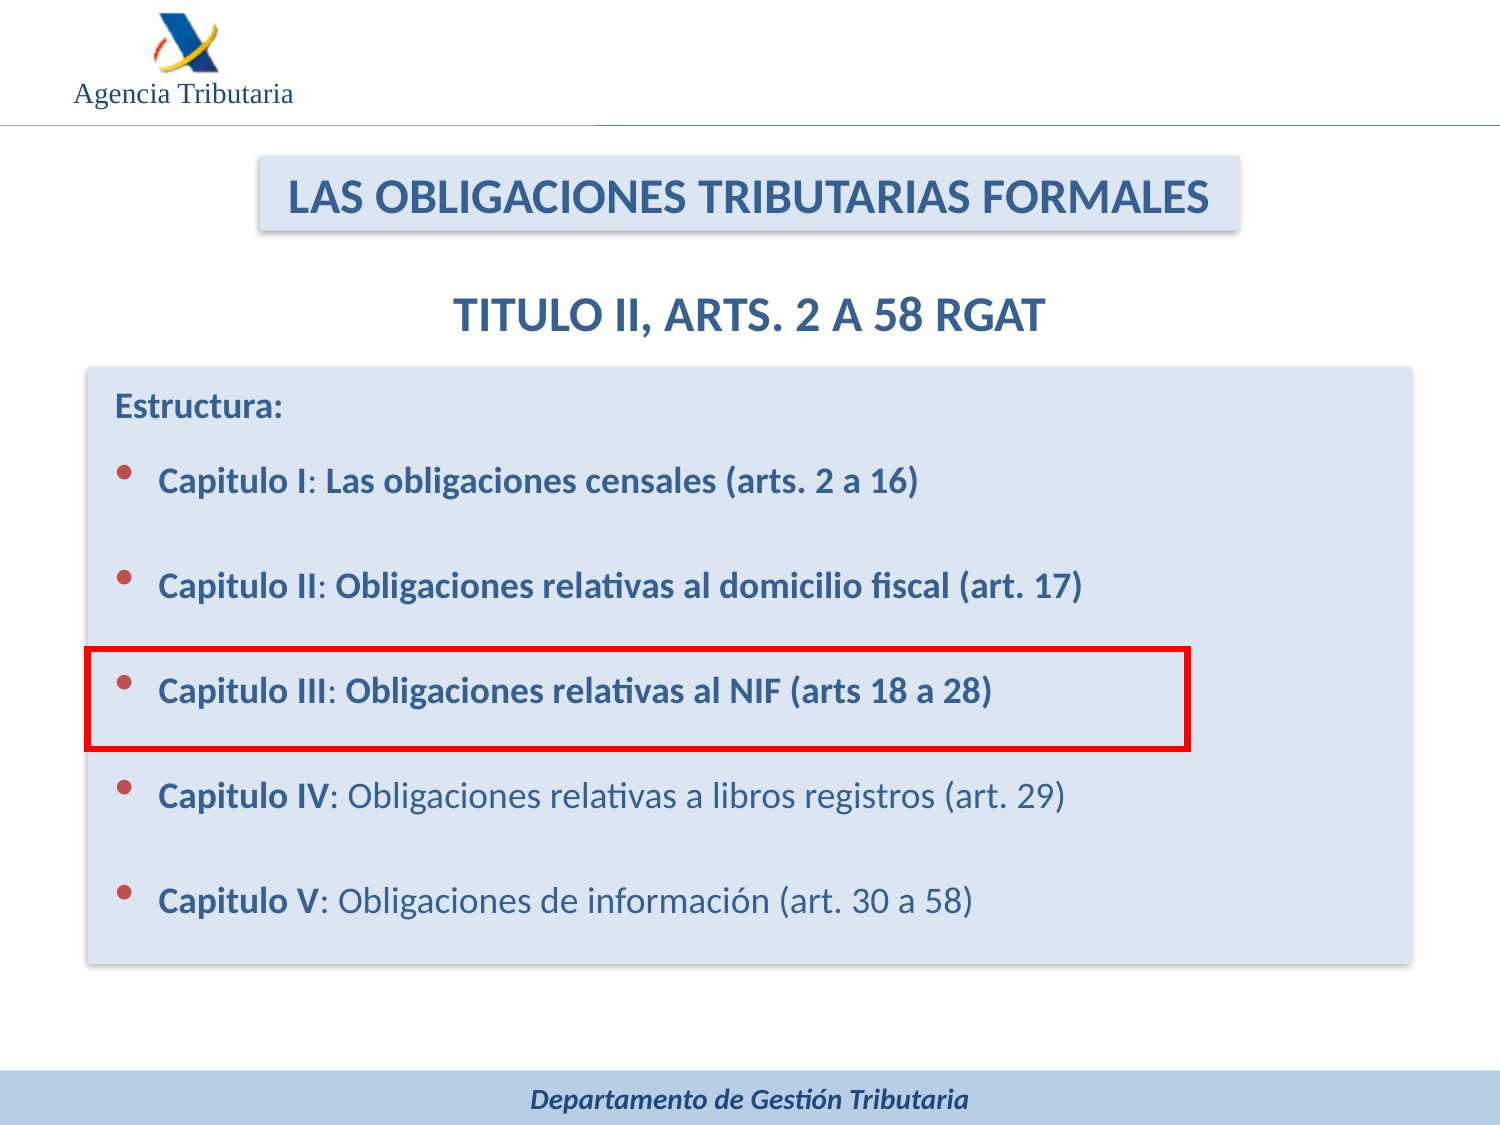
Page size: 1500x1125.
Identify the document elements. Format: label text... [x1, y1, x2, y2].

text_box [87, 366, 1412, 965]
text_box TITULO II, ARTS. 2 A 58 RGAT [50, 273, 1450, 362]
text_box [87, 648, 1188, 749]
picture [155, 14, 219, 72]
text_box Capitulo I: Las obligaciones censales (arts. 2 a 16) Capitulo II: Obligaciones relativas al domicilio fiscal (art. 17) Capitulo III: Obligaciones relativas al NIF (arts 18 a 28) Capitulo IV: Obligaciones relativas a libros registros (art. 29) Capitulo V: Obligaciones de información (art. 30 a 58) [99, 448, 1400, 1012]
text_box Estructura: [99, 373, 1400, 434]
text_box LAS OBLIGACIONES TRIBUTARIAS FORMALES [259, 155, 1241, 231]
